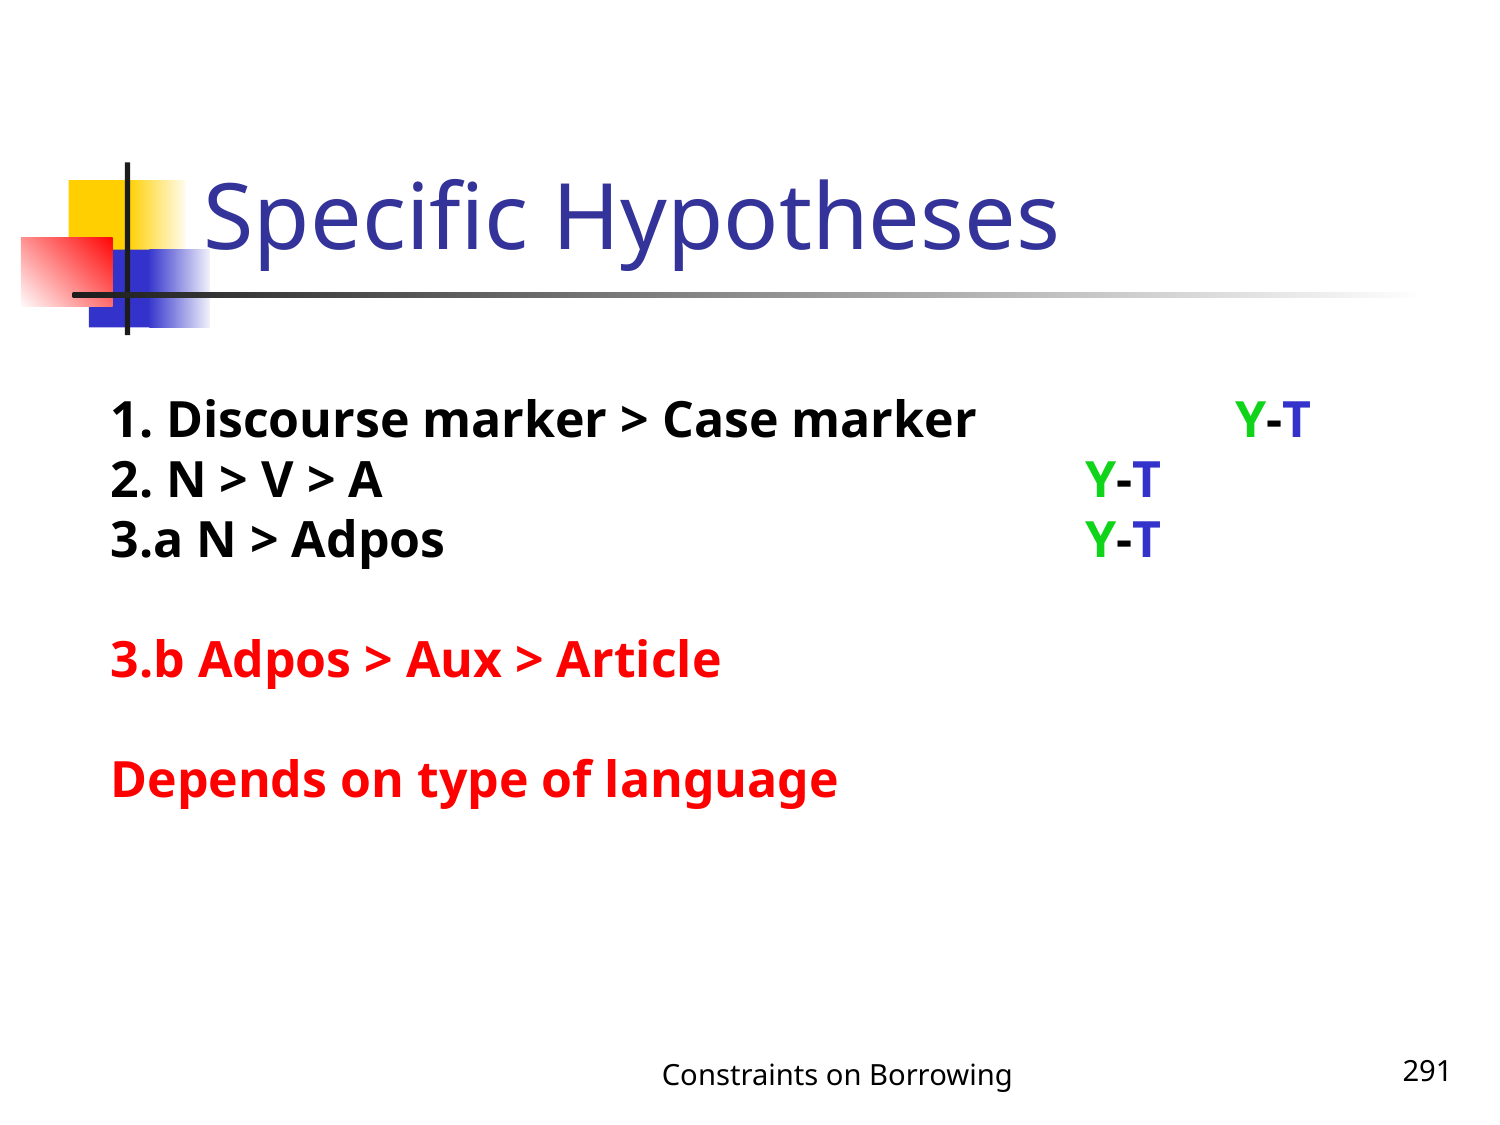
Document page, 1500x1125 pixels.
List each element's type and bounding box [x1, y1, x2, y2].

footer [599, 1023, 1076, 1100]
slide_number [1154, 1023, 1468, 1100]
text_box [96, 380, 1476, 816]
title [188, 34, 1468, 276]
